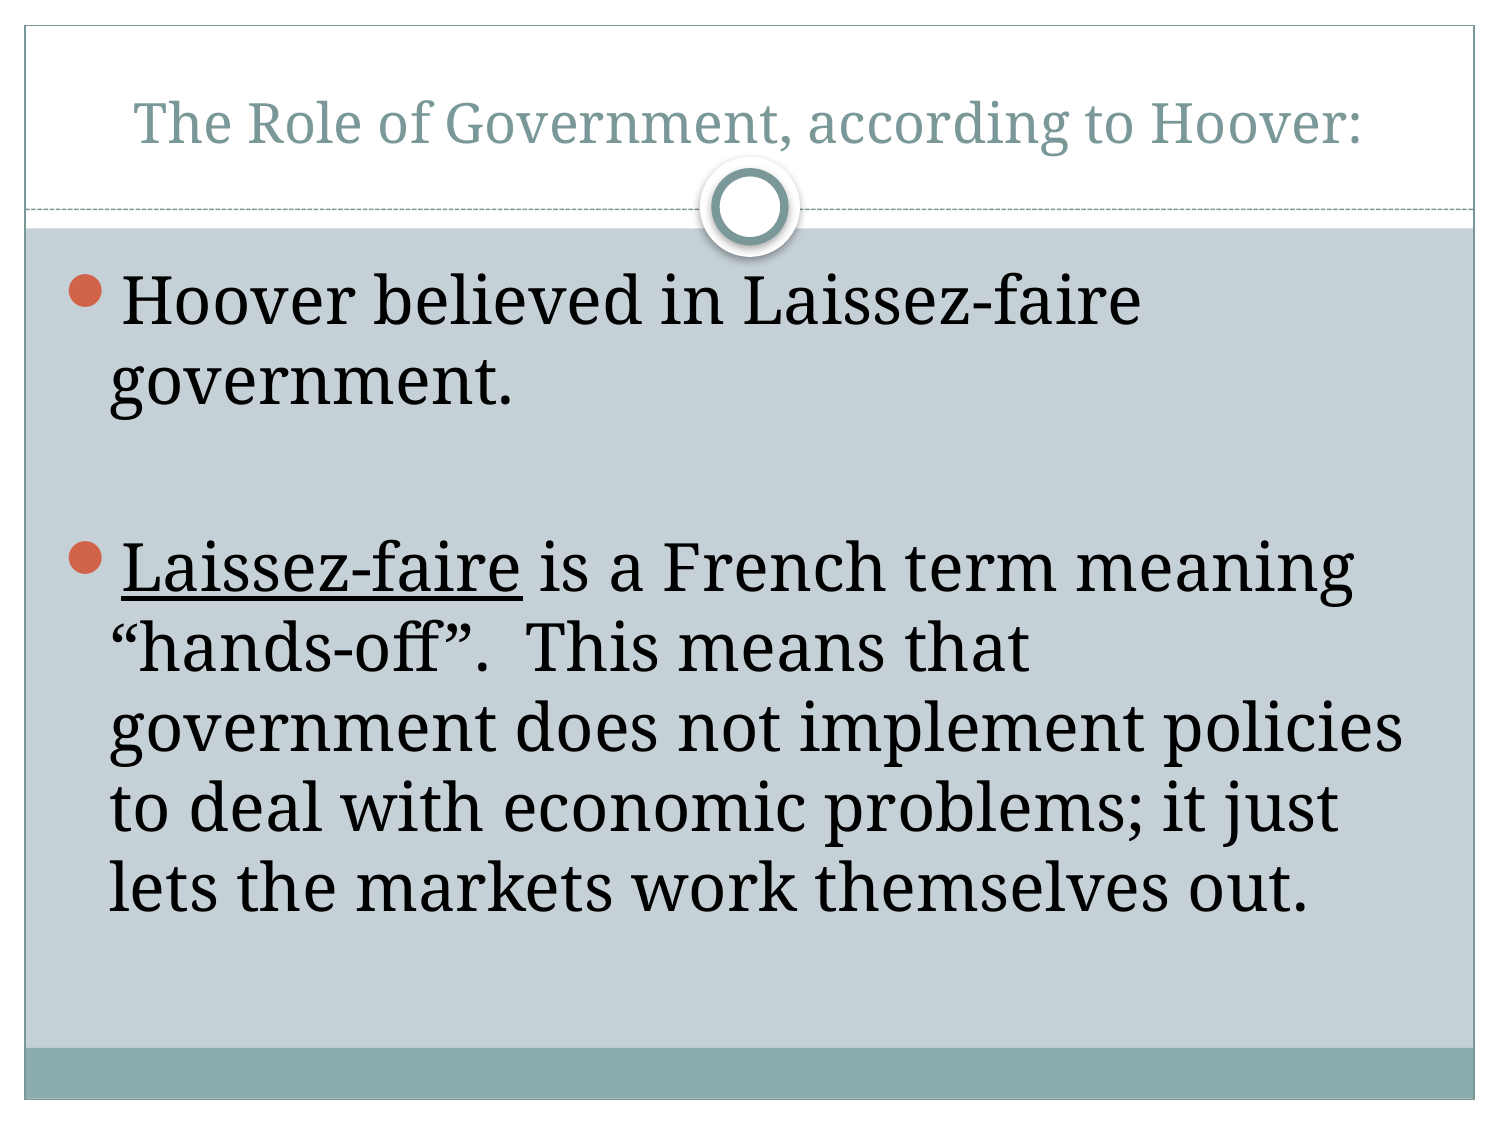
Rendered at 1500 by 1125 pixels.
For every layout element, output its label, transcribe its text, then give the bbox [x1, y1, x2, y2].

title The Role of Government, according to Hoover: [49, 37, 1450, 162]
list Hoover believed in Laissez-faire government. Laissez-faire is a French term meaning “hands-off”. This means that government does not implement policies to deal with economic problems; it just lets the markets work themselves out. [49, 250, 1445, 1001]
